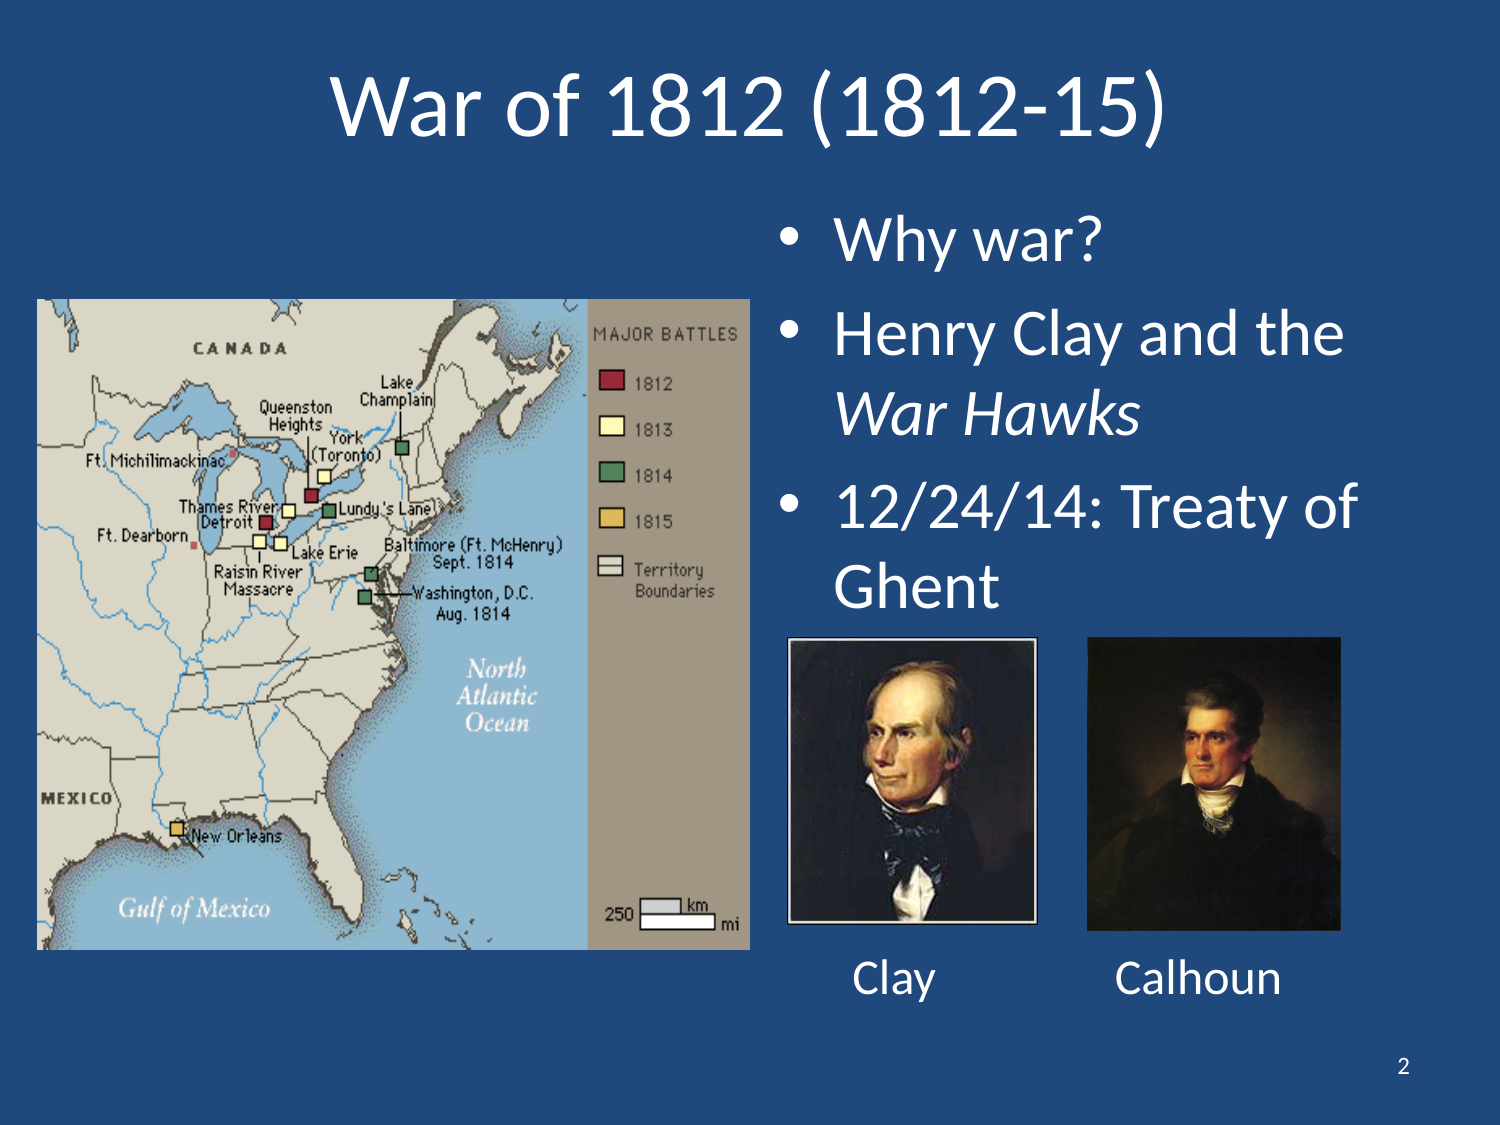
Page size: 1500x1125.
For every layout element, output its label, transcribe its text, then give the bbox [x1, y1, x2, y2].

title War of 1812 (1812-15) [75, 24, 1425, 175]
picture [1087, 637, 1341, 932]
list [37, 299, 751, 951]
slide_number 2 [1074, 1025, 1425, 1104]
text_box Clay [837, 937, 1000, 1013]
list Why war? Henry Clay and the War Hawks 12/24/14: Treaty of Ghent [762, 187, 1475, 1125]
text_box Calhoun [1099, 939, 1338, 1013]
picture [787, 637, 1038, 926]
